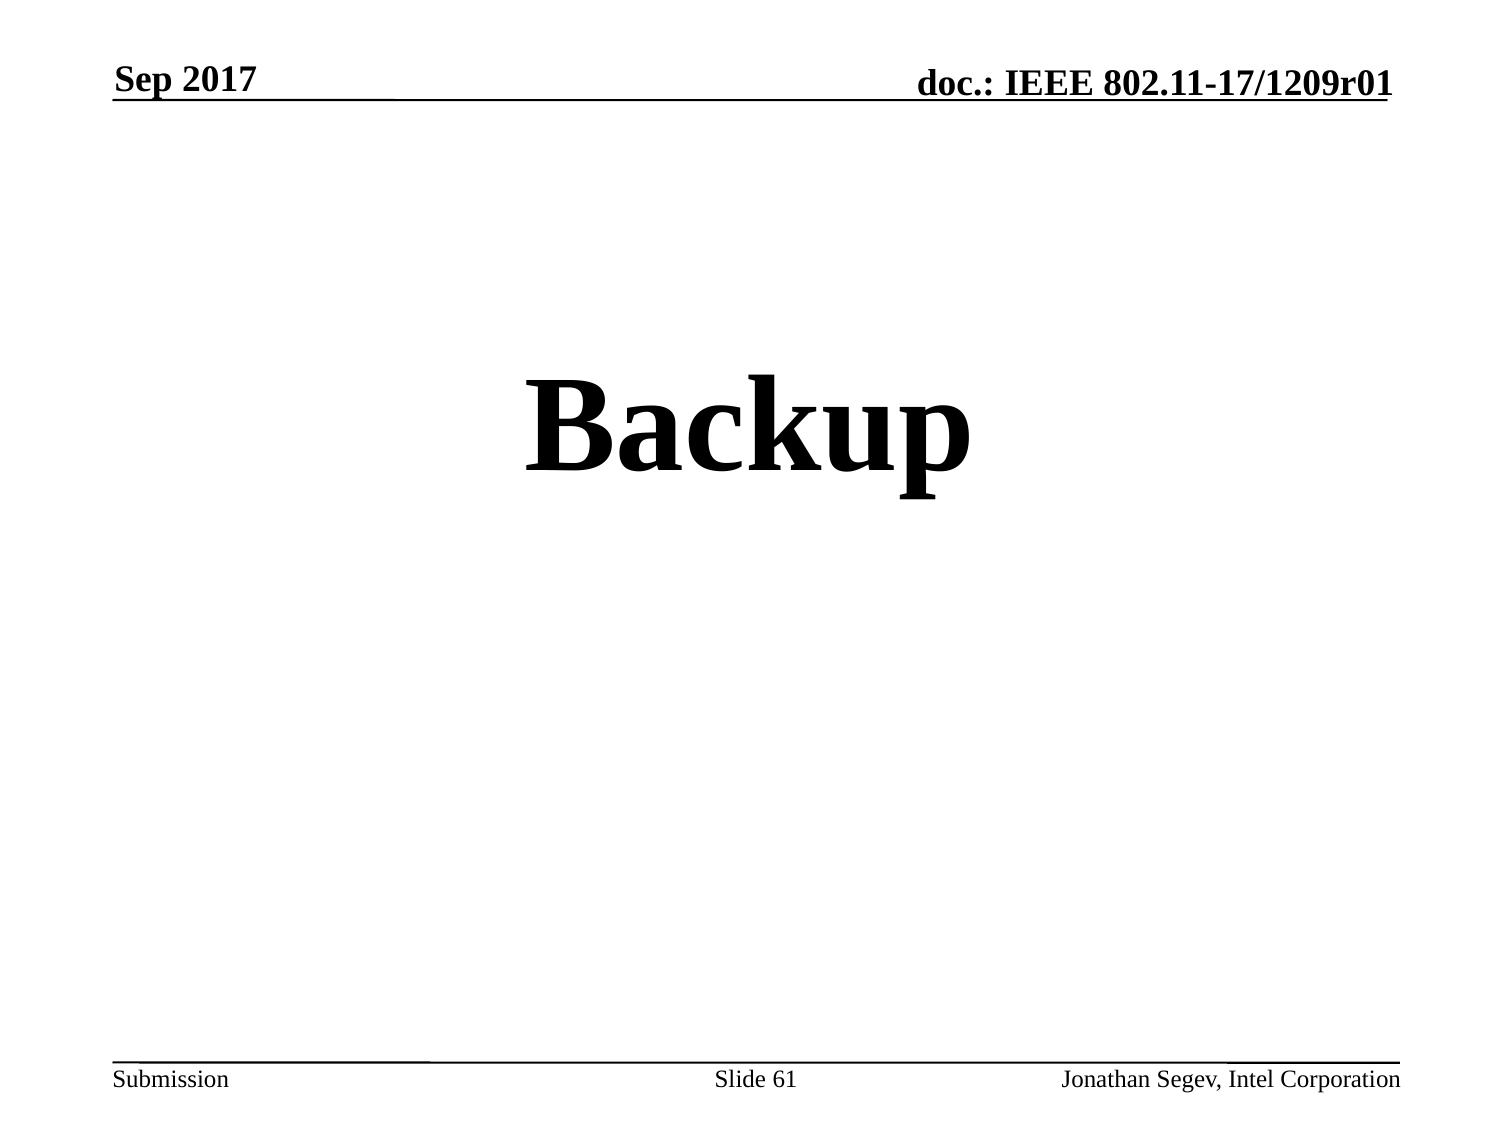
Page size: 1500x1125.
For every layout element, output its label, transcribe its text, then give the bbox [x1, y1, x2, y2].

list Backup [112, 324, 1388, 1000]
slide_number Slide 61 [712, 1061, 800, 1123]
footer Jonathan Segev, Intel Corporation [878, 1061, 1402, 1093]
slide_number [114, 54, 423, 100]
